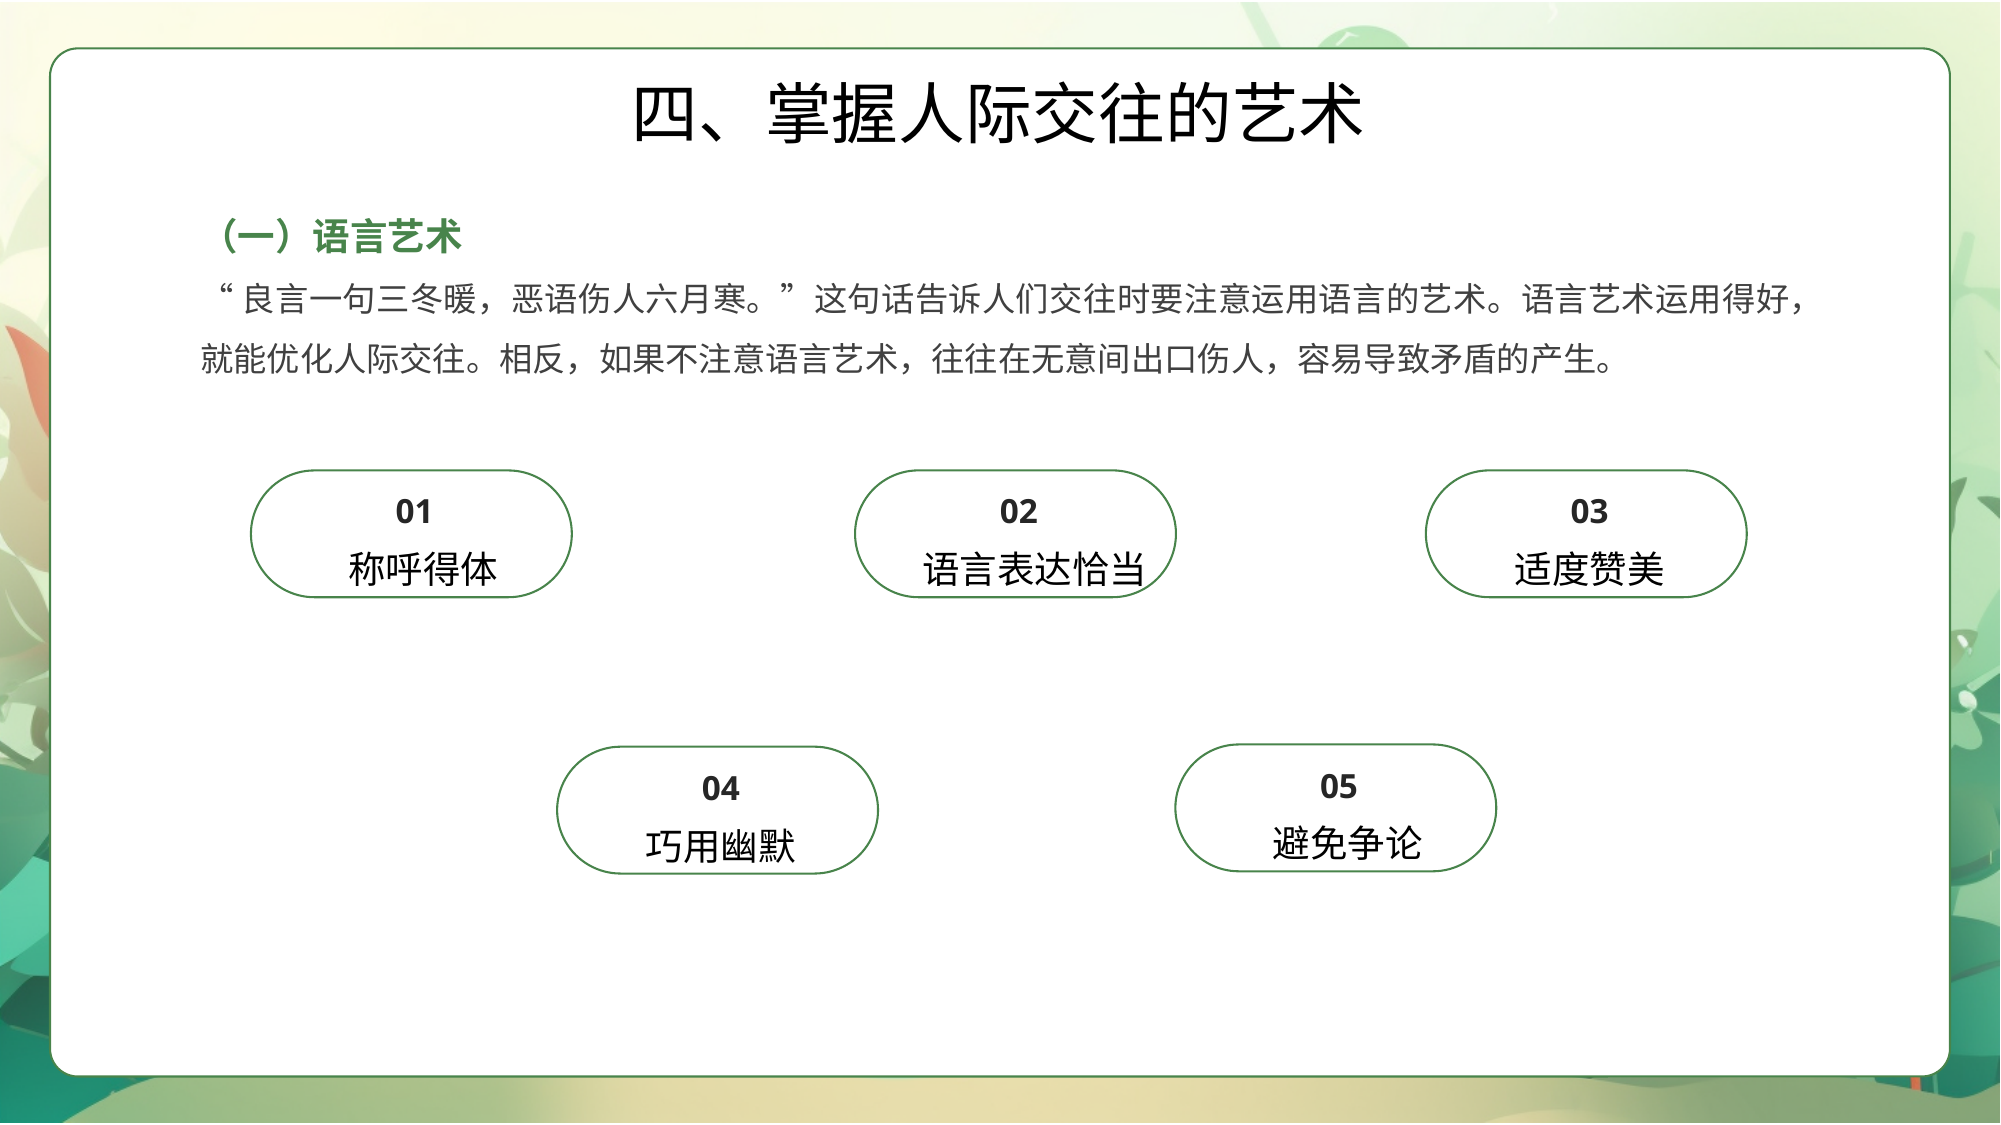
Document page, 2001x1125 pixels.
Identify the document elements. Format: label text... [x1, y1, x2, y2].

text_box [1175, 744, 1497, 874]
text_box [250, 470, 572, 600]
text_box （一）语言艺术 “良言一句三冬暖，恶语伤人六月寒。”这句话告诉人们交往时要注意运用语言的艺术。语言艺术运用得好，就能优化人际交往。相反，如果不注意语言艺术，往往在无意间出口伤人，容易导致矛盾的产生。 [185, 183, 1838, 386]
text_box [1425, 470, 1747, 600]
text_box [855, 470, 1186, 600]
text_box 四、掌握人际交往的艺术 [437, 64, 1561, 160]
picture [0, 2, 2000, 1123]
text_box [557, 746, 879, 876]
